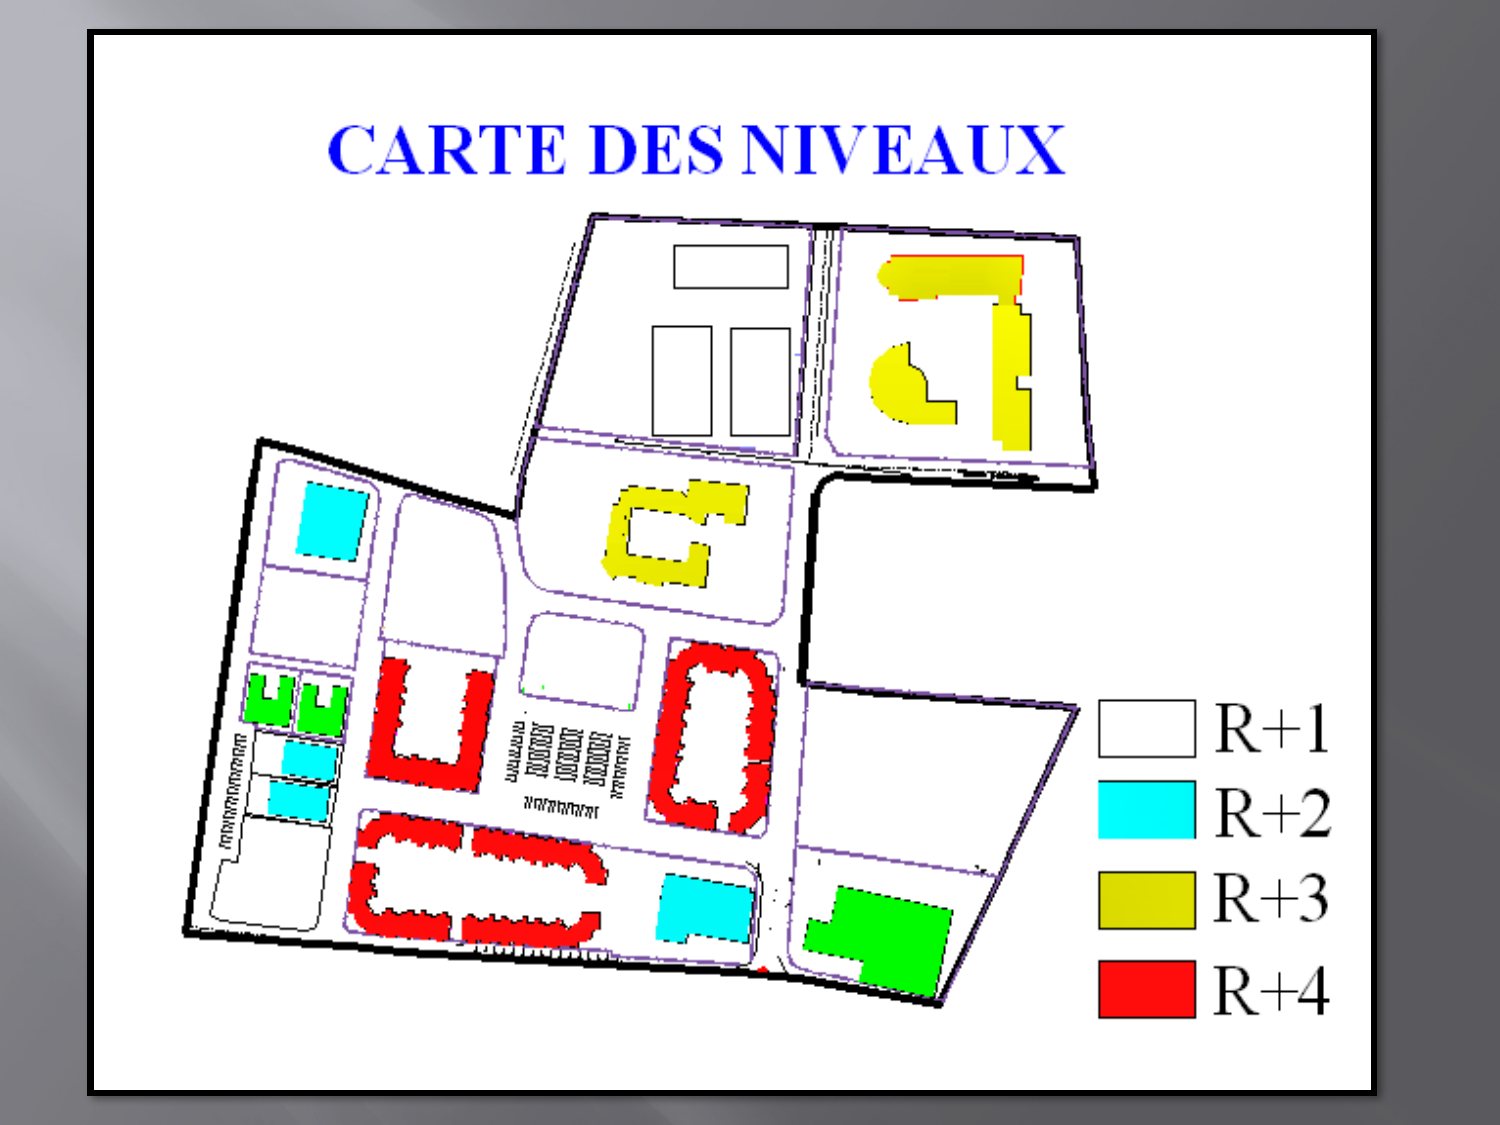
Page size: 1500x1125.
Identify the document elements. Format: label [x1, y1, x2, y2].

picture [93, 34, 1372, 1091]
